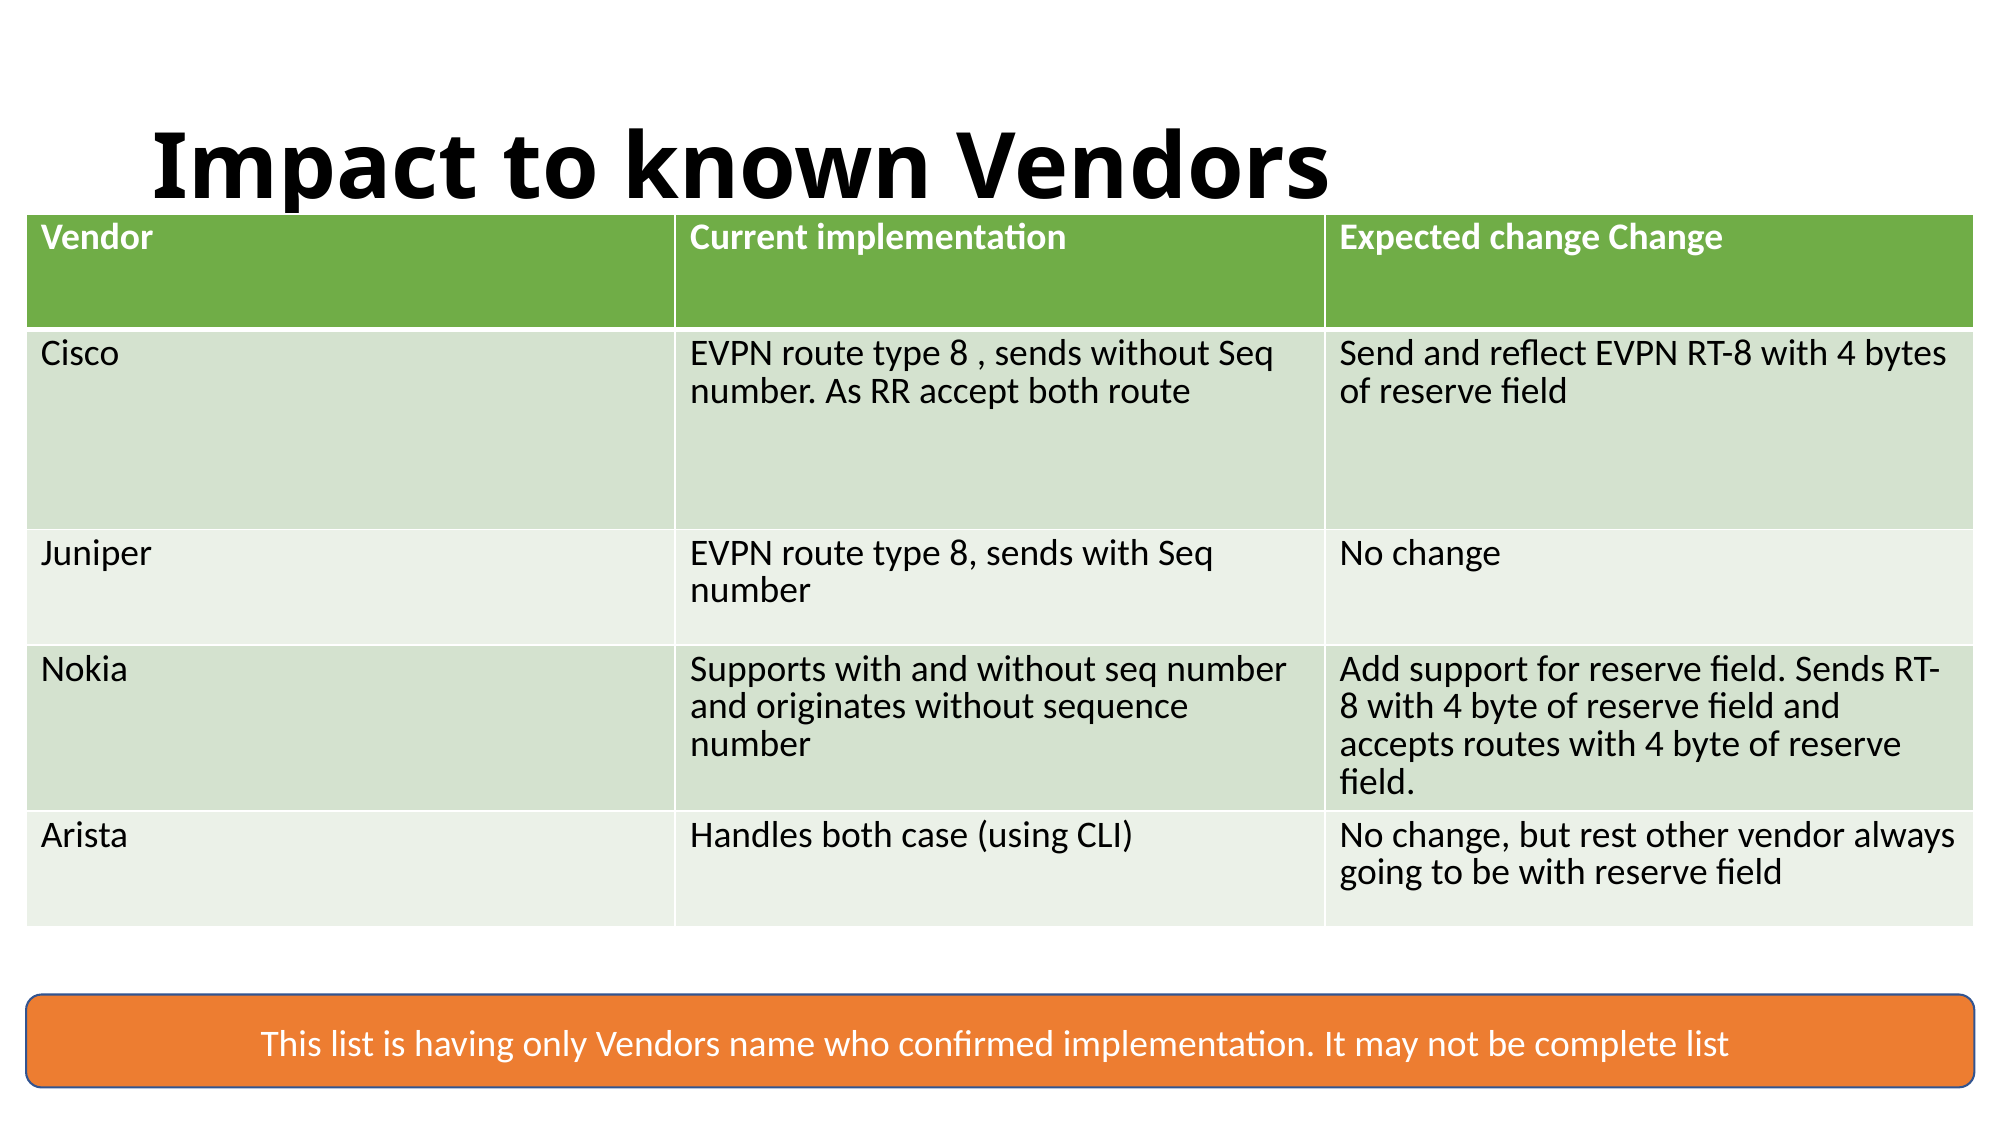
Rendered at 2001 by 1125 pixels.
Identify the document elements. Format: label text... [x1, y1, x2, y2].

table_cell Juniper [27, 530, 674, 644]
table_cell EVPN route type 8, sends with Seq number [676, 530, 1324, 644]
table_cell Handles both case (using CLI) [676, 812, 1324, 926]
table_cell No change [1326, 530, 1973, 644]
table_cell Add support for reserve field. Sends RT-8 with 4 byte of reserve field and accepts routes with 4 byte of reserve field. [1326, 646, 1973, 810]
table_cell Arista [27, 812, 674, 926]
title Impact to known Vendors [137, 59, 1863, 213]
table_cell EVPN route type 8 , sends without Seq number. As RR accept both route [676, 332, 1324, 529]
table_header Vendor [27, 215, 674, 327]
table_cell Nokia [27, 646, 674, 810]
table_cell Supports with and without seq number and originates without sequence number [676, 646, 1324, 810]
table_header Current implementation [676, 215, 1324, 327]
table_cell No change, but rest other vendor always going to be with reserve field [1326, 812, 1973, 926]
table_cell Cisco [27, 332, 674, 529]
text_box This list is having only Vendors name who confirmed implementation. It may not be complete list [25, 993, 1976, 1089]
table_header Expected change Change [1326, 215, 1973, 327]
table_cell Send and reflect EVPN RT-8 with 4 bytes of reserve field [1326, 332, 1973, 529]
